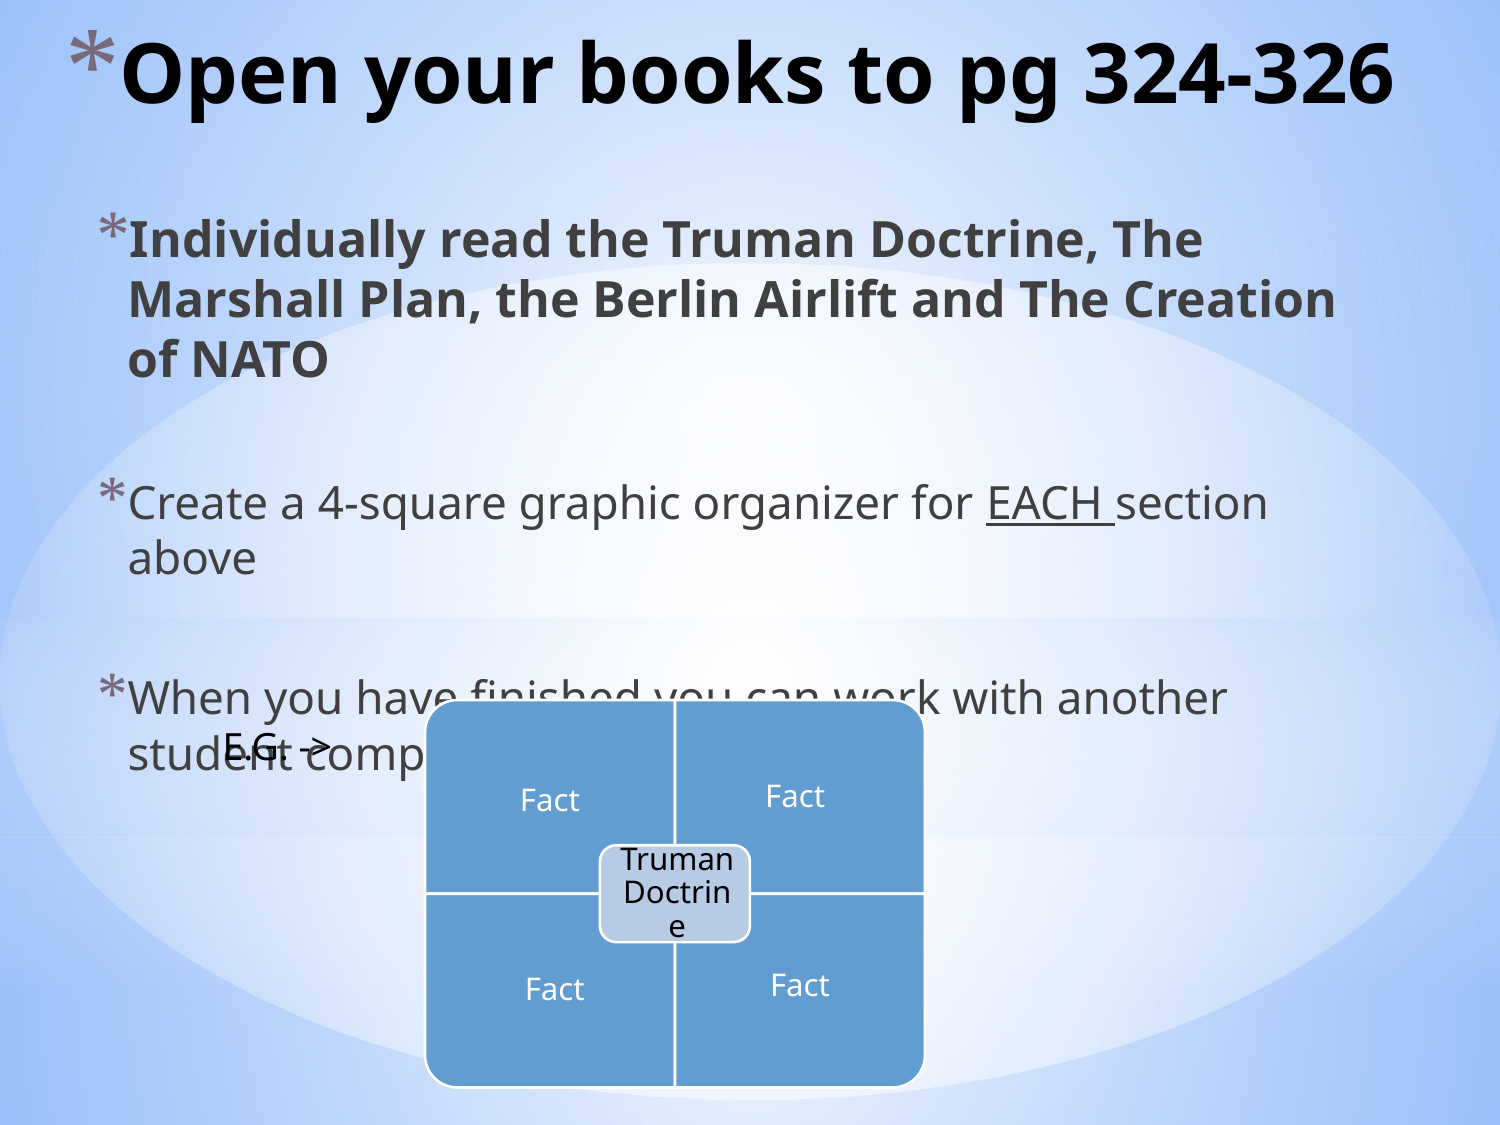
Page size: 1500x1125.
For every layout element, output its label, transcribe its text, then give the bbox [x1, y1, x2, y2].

list Individually read the Truman Doctrine, The Marshall Plan, the Berlin Airlift and The Creation of NATO Create a 4-square graphic organizer for EACH section above When you have finished you can work with another student comparing your information [75, 200, 1413, 1033]
title Open your books to pg 324-326 [24, 12, 1438, 163]
text_box E.G. -> [207, 715, 371, 776]
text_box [424, 699, 926, 1088]
